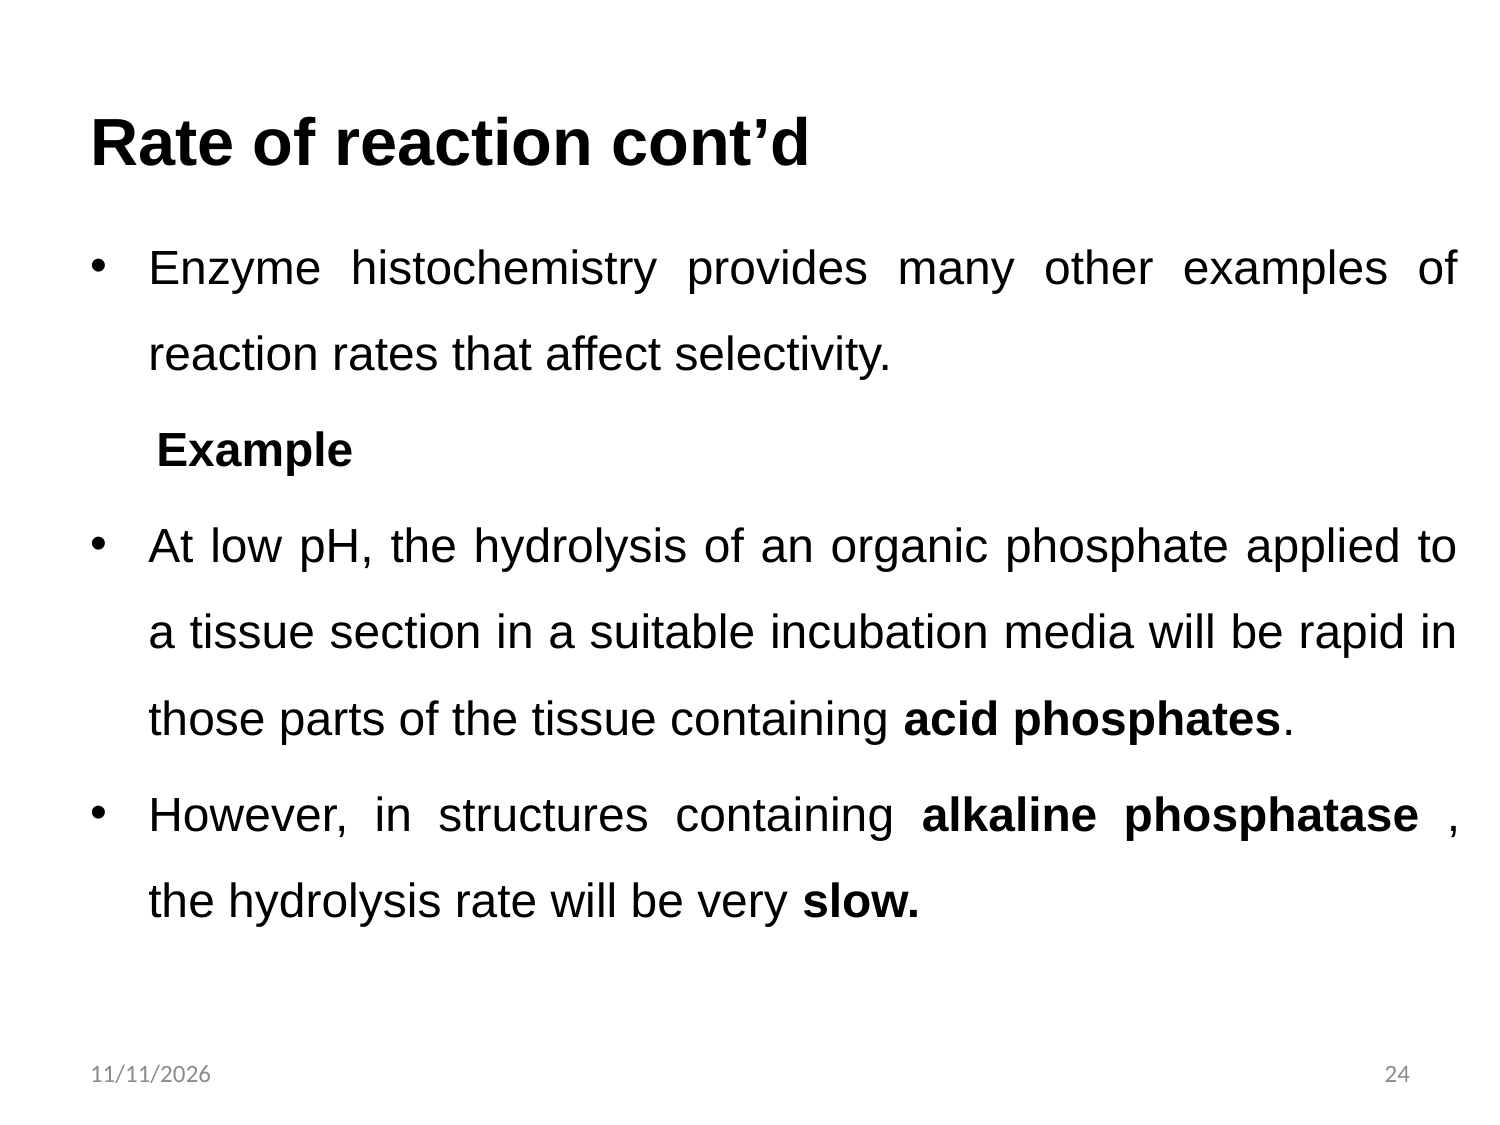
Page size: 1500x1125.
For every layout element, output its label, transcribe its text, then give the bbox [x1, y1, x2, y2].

title Rate of reaction cont’d [75, 45, 1425, 200]
slide_number 24 [1074, 1042, 1425, 1103]
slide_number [75, 1042, 425, 1103]
list Enzyme histochemistry provides many other examples of reaction rates that affect selectivity. Example At low pH, the hydrolysis of an organic phosphate applied to a tissue section in a suitable incubation media will be rapid in those parts of the tissue containing acid phosphates. However, in structures containing alkaline phosphatase , the hydrolysis rate will be very slow. [75, 200, 1475, 1005]
